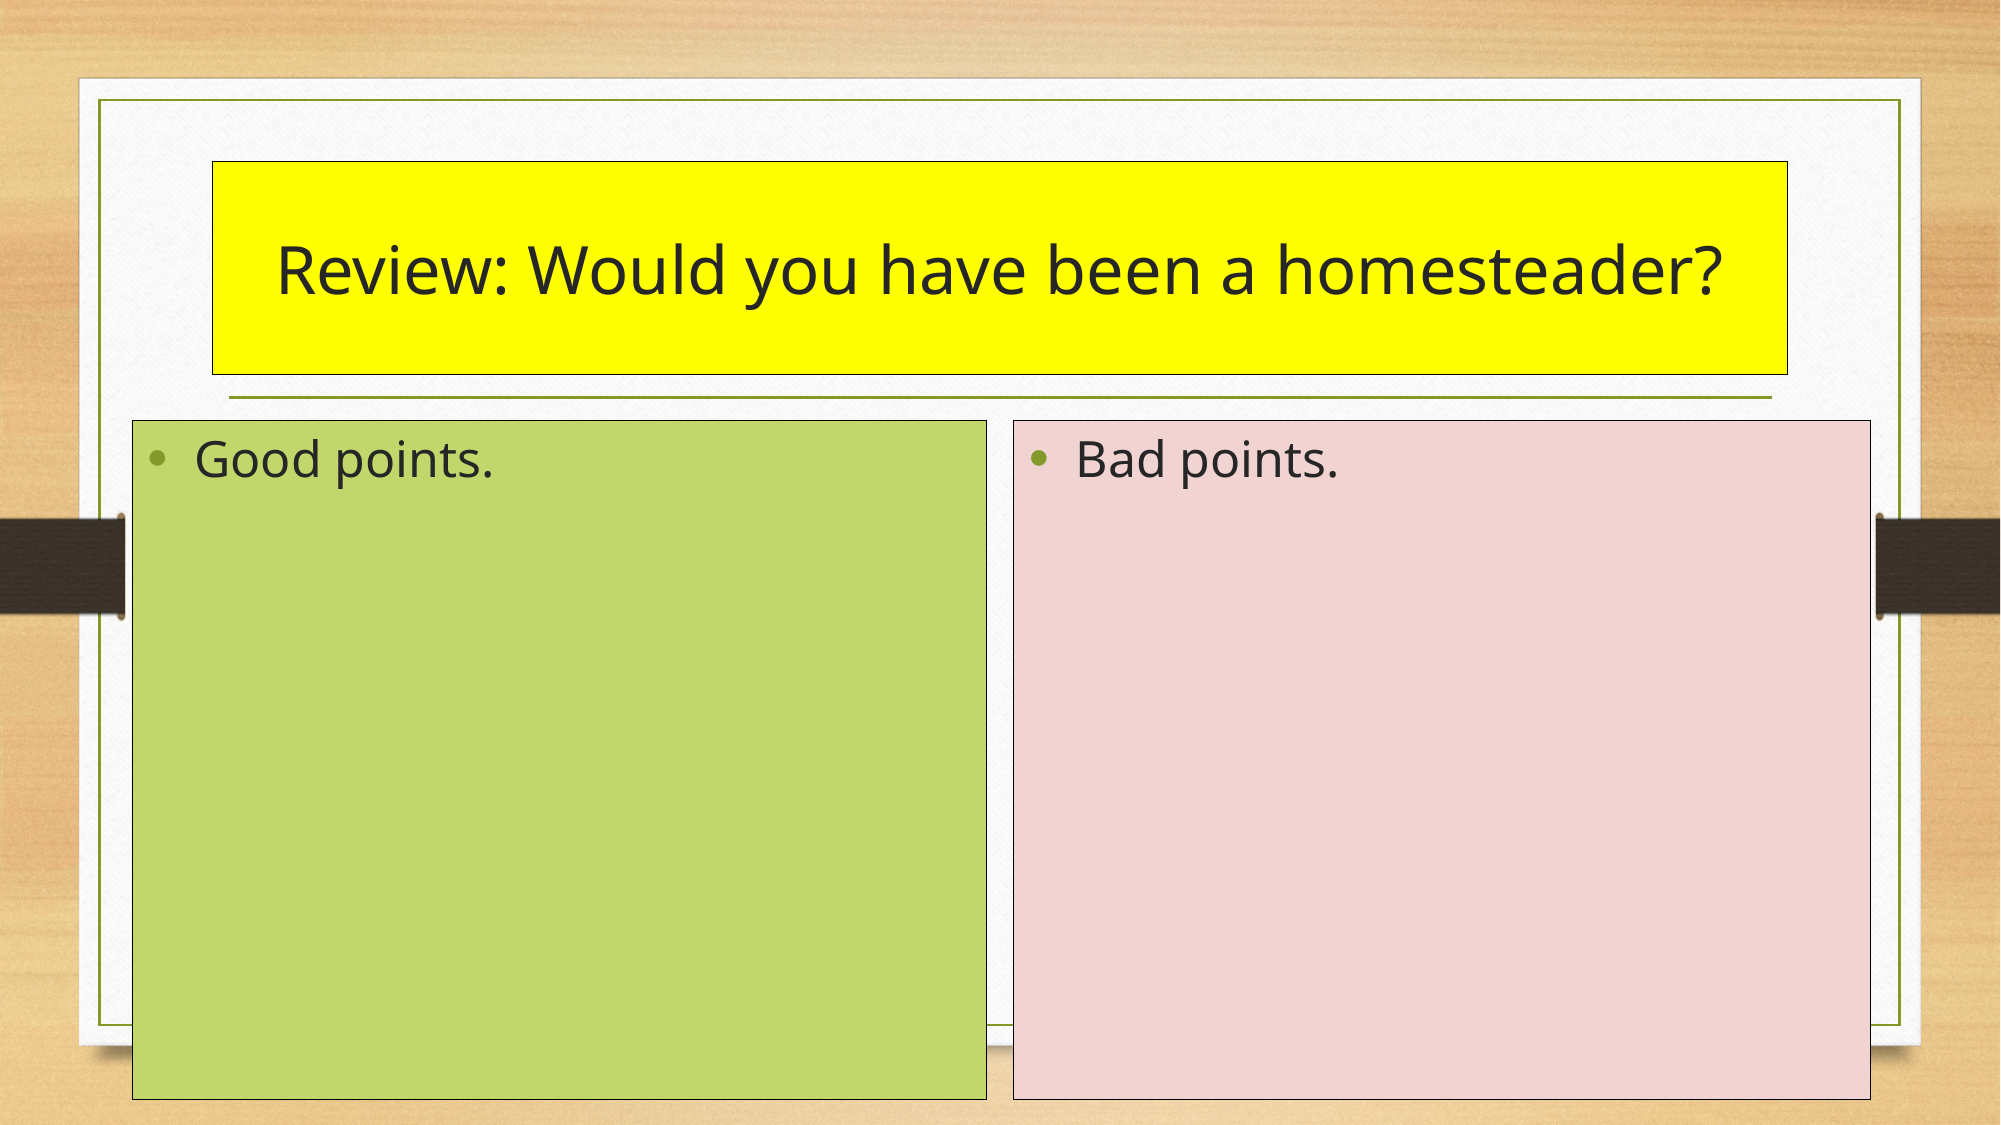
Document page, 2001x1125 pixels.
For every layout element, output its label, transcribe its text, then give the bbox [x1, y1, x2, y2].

title Review: Would you have been a homesteader? [212, 161, 1788, 375]
list Good points. [132, 420, 987, 1100]
list Bad points. [1013, 420, 1871, 1100]
picture [0, 0, 2001, 1125]
